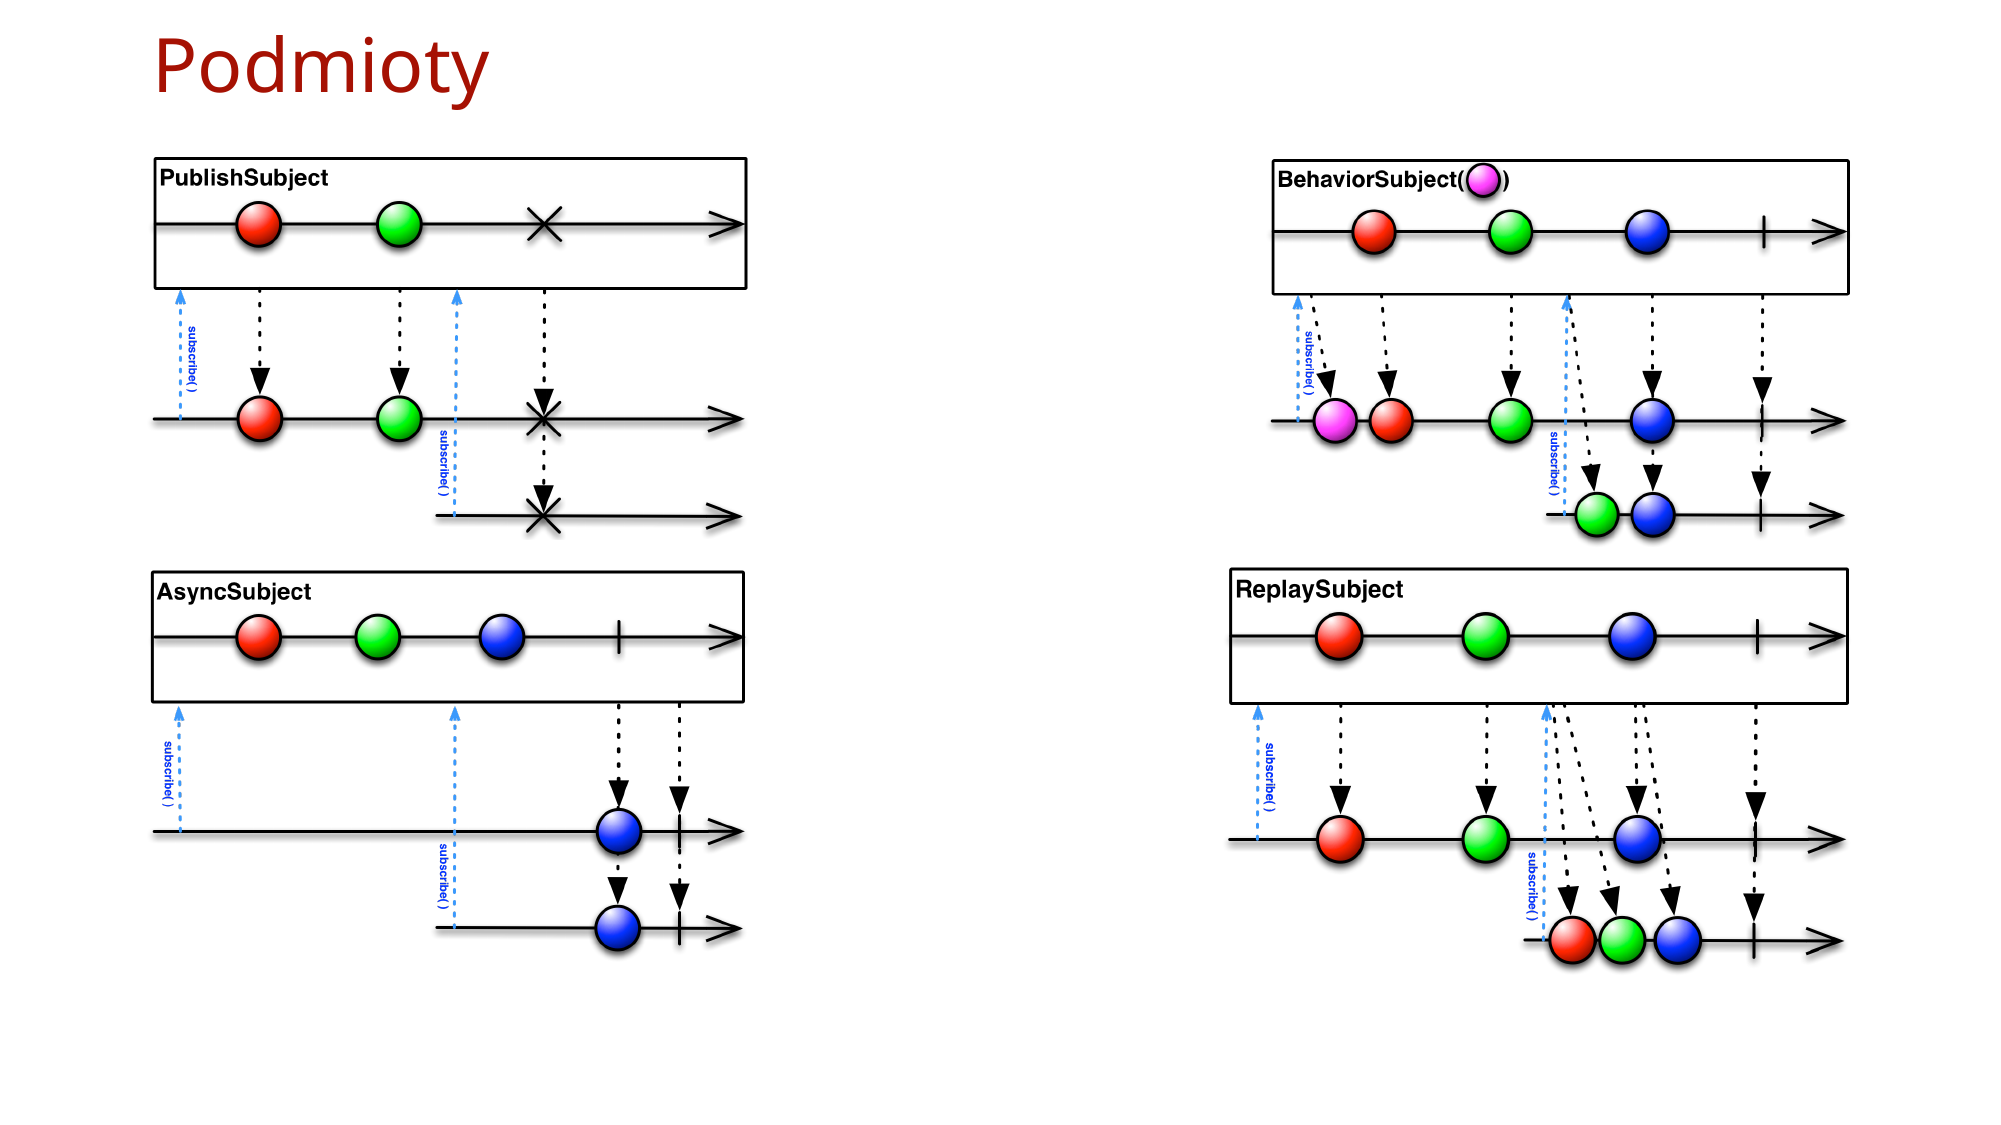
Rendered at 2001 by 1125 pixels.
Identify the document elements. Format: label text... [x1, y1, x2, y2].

picture [137, 569, 761, 964]
picture [137, 154, 761, 540]
picture [1212, 563, 1863, 976]
title Podmioty [137, 3, 1863, 135]
picture [1256, 154, 1863, 548]
